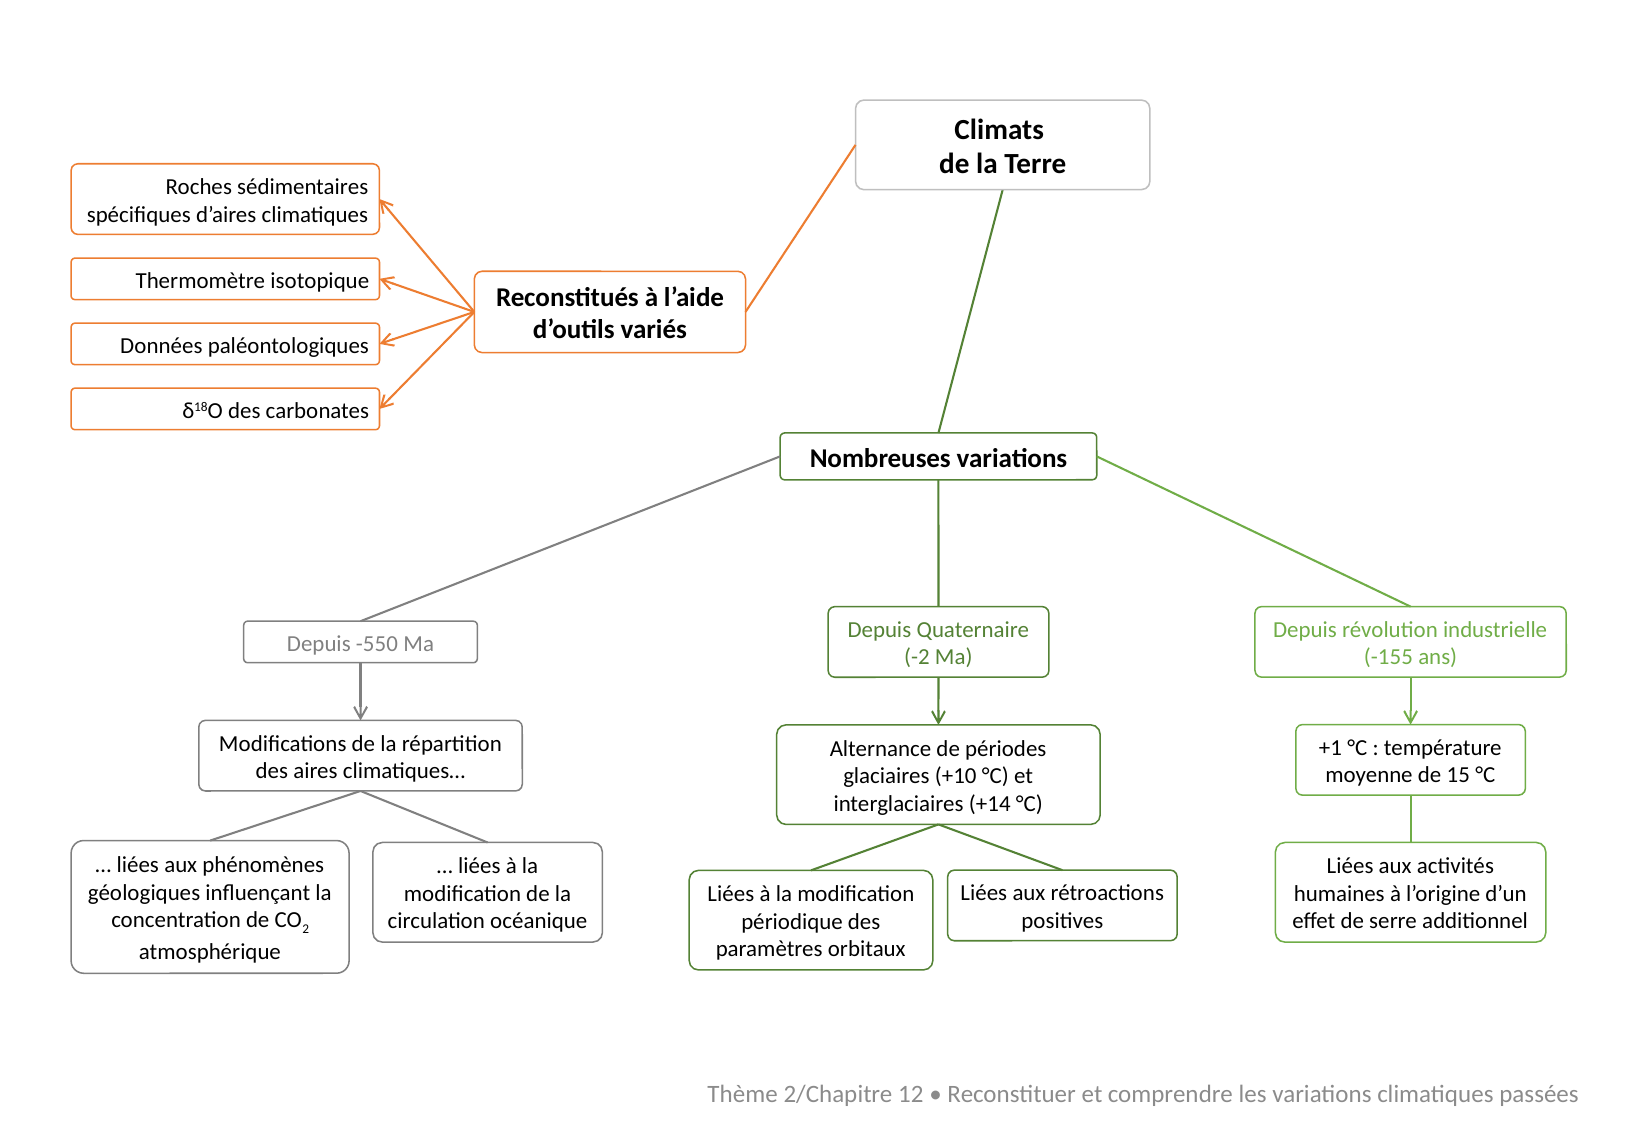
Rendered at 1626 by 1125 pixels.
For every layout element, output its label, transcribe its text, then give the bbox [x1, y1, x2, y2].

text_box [938, 190, 1003, 433]
text_box Roches sédimentaires spécifiques d’aires climatiques [71, 163, 380, 235]
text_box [745, 144, 856, 312]
text_box Alternance de périodes glaciaires (+10 °C) et interglaciaires (+14 °C) [776, 724, 1101, 825]
text_box Climats de la Terre [855, 100, 1150, 190]
text_box Depuis Quaternaire (-2 Ma) [828, 606, 1049, 678]
text_box Depuis révolution industrielle (-155 ans) [1254, 606, 1567, 678]
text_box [1096, 456, 1411, 607]
text_box Liées aux activités humaines à l’origine d’un effet de serre additionnel [1275, 842, 1546, 943]
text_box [938, 824, 1063, 870]
footer Thème 2/Chapitre 12 • Reconstituer et comprendre les variations climatiques passées [0, 1071, 1625, 1125]
text_box Depuis -550 Ma [243, 621, 478, 663]
text_box Données paléontologiques [71, 323, 379, 365]
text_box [379, 278, 475, 311]
text_box … liées aux phénomènes géologiques influençant la concentration de CO2 atmosphérique [71, 840, 350, 974]
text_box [210, 791, 360, 842]
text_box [379, 199, 475, 278]
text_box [379, 311, 475, 409]
text_box +1 °C : température moyenne de 15 °C [1295, 724, 1526, 796]
text_box Liées à la modification périodique des paramètres orbitaux [689, 870, 933, 970]
text_box … liées à la modification de la circulation océanique [372, 842, 603, 943]
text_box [810, 824, 938, 870]
text_box Nombreuses variations [780, 432, 1097, 480]
text_box Thermomètre isotopique [71, 258, 379, 300]
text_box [360, 791, 488, 842]
text_box Liées aux rétroactions positives [947, 870, 1178, 941]
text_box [360, 456, 781, 621]
text_box Modifications de la répartition des aires climatiques… [198, 720, 523, 791]
text_box δ18O des carbonates [71, 388, 380, 430]
text_box Reconstitués à l’aide d’outils variés [475, 271, 746, 353]
